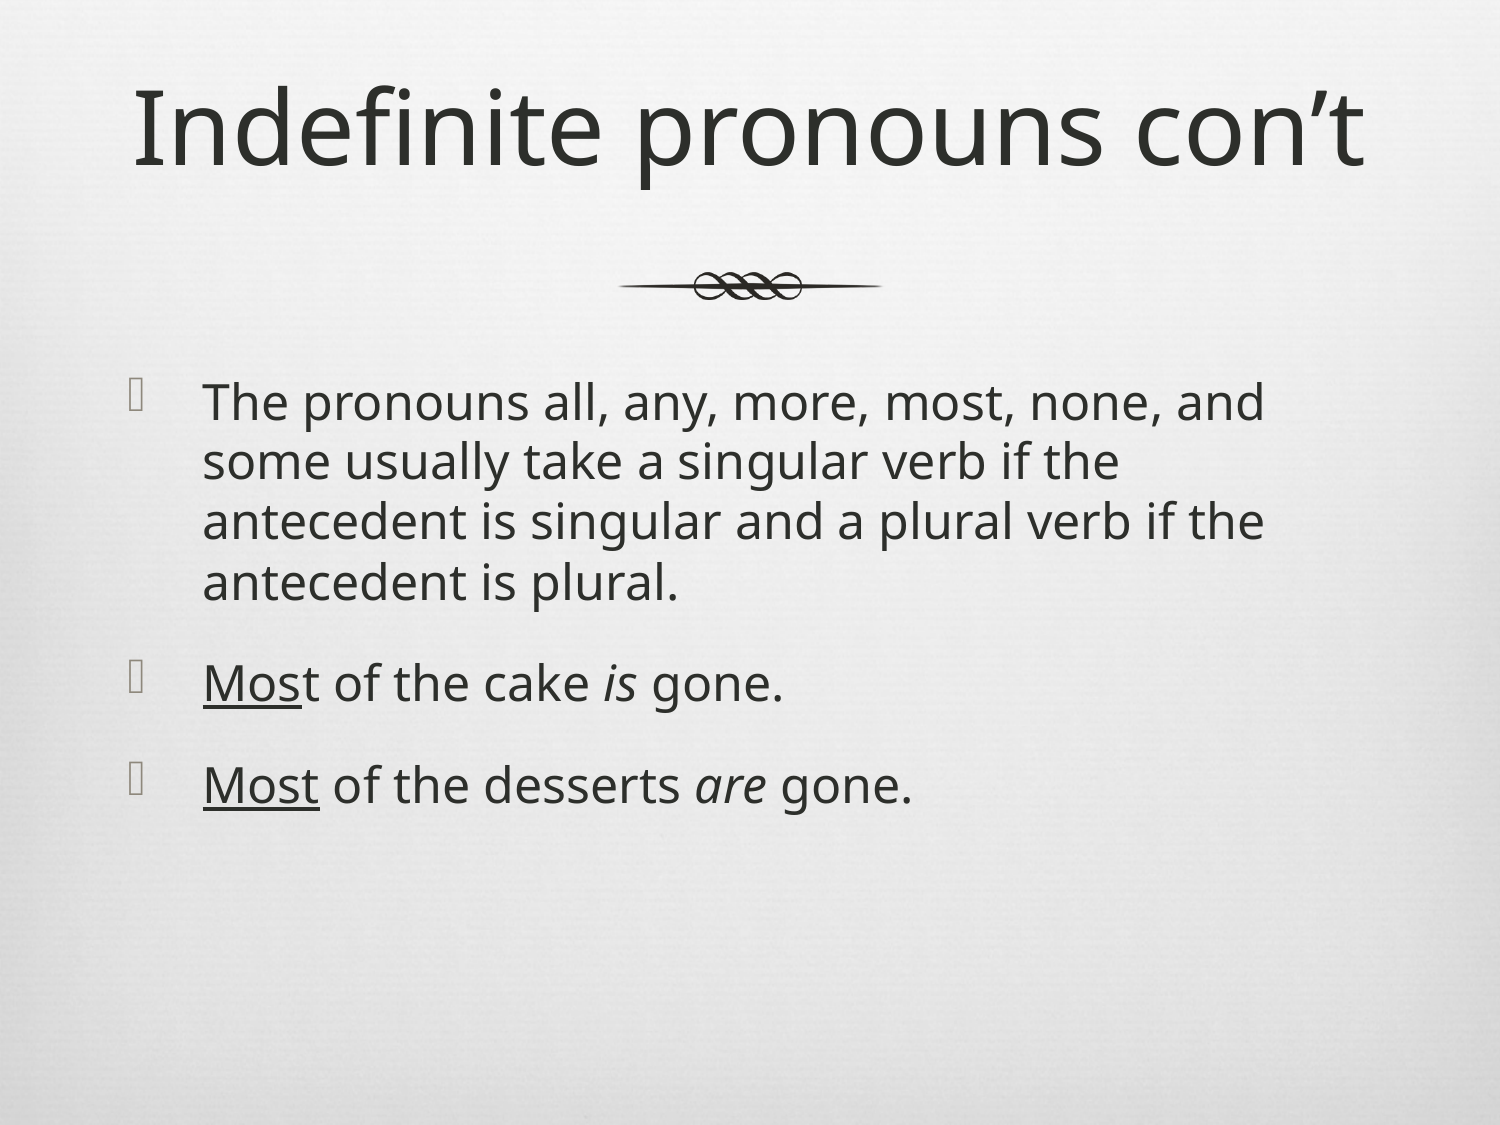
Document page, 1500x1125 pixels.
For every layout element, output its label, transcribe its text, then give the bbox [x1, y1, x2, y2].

picture [615, 272, 885, 300]
list The pronouns all, any, more, most, none, and some usually take a singular verb if the antecedent is singular and a plural verb if the antecedent is plural. Most of the cake is gone. Most of the desserts are gone. [112, 362, 1388, 963]
title Indefinite pronouns con’t [112, 11, 1388, 236]
